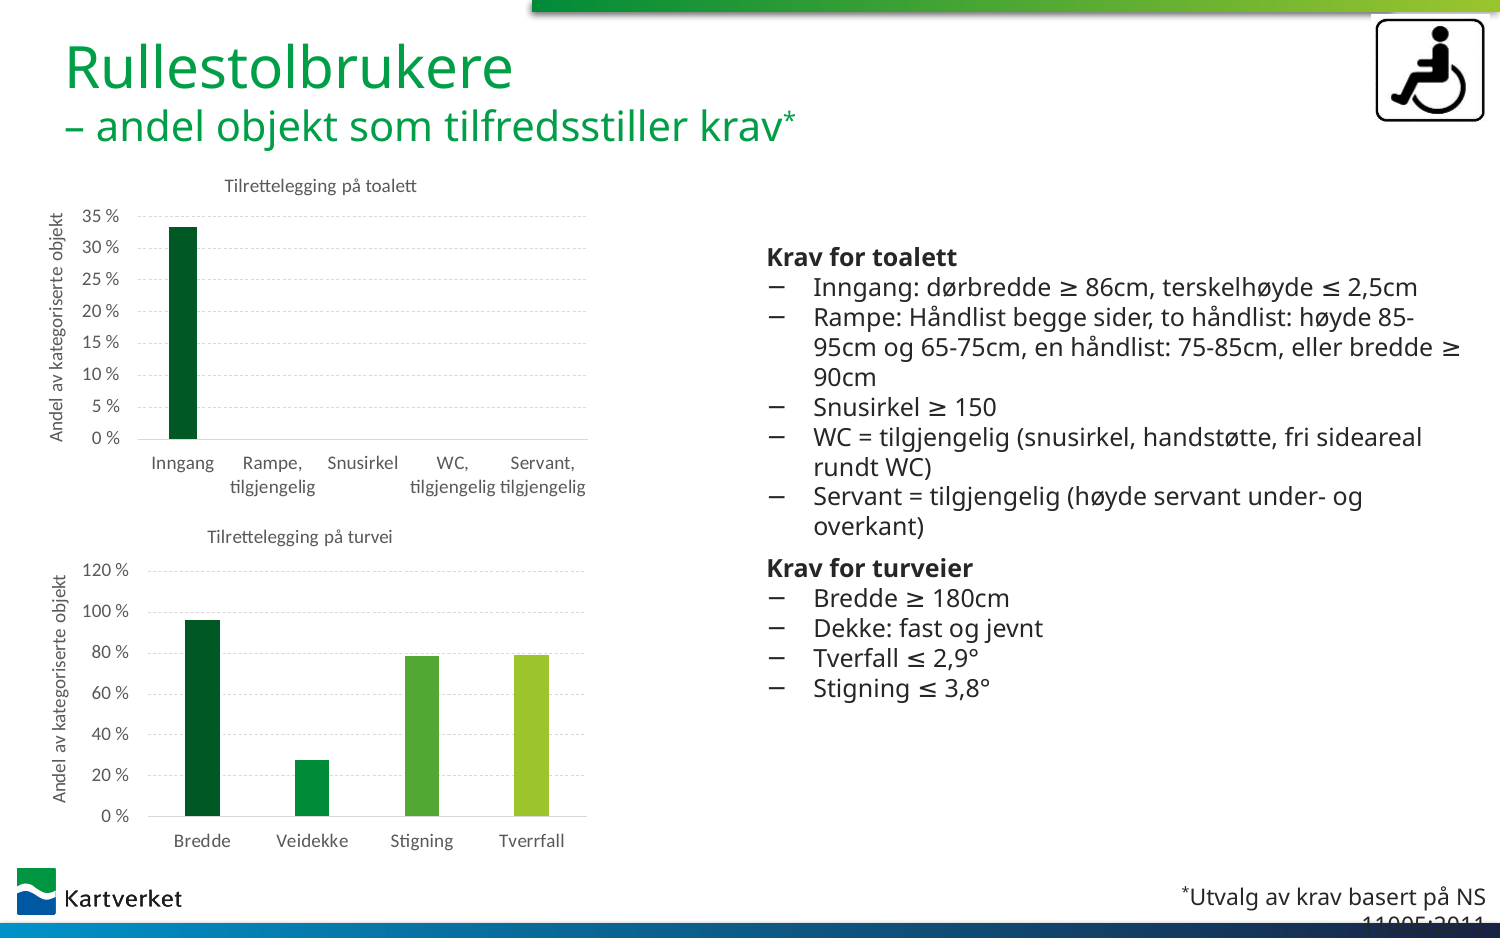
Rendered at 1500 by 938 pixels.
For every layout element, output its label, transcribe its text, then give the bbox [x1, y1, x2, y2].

text_box Krav for toalett Inngang: dørbredde ≥ 86cm, terskelhøyde ≤ 2,5cm Rampe: Håndlist begge sider, to håndlist: høyde 85-95cm og 65-75cm, en håndlist: 75-85cm, eller bredde ≥ 90cm Snusirkel ≥ 150 WC = tilgjengelig (snusirkel, handstøtte, fri sideareal rundt WC) Servant = tilgjengelig (høyde servant under- og overkant) [751, 234, 1483, 545]
picture [41, 520, 598, 859]
text_box *Utvalg av krav basert på NS 11005:2011 [1068, 873, 1500, 938]
text_box Krav for turveier Bredde ≥ 180cm Dekke: fast og jevnt Tverfall ≤ 2,9° Stigning ≤ 3,8° [751, 545, 1483, 710]
picture [1371, 13, 1491, 127]
text_box Rullestolbrukere – andel objekt som tilfredsstiller krav* [49, 14, 1431, 158]
picture [41, 166, 599, 505]
